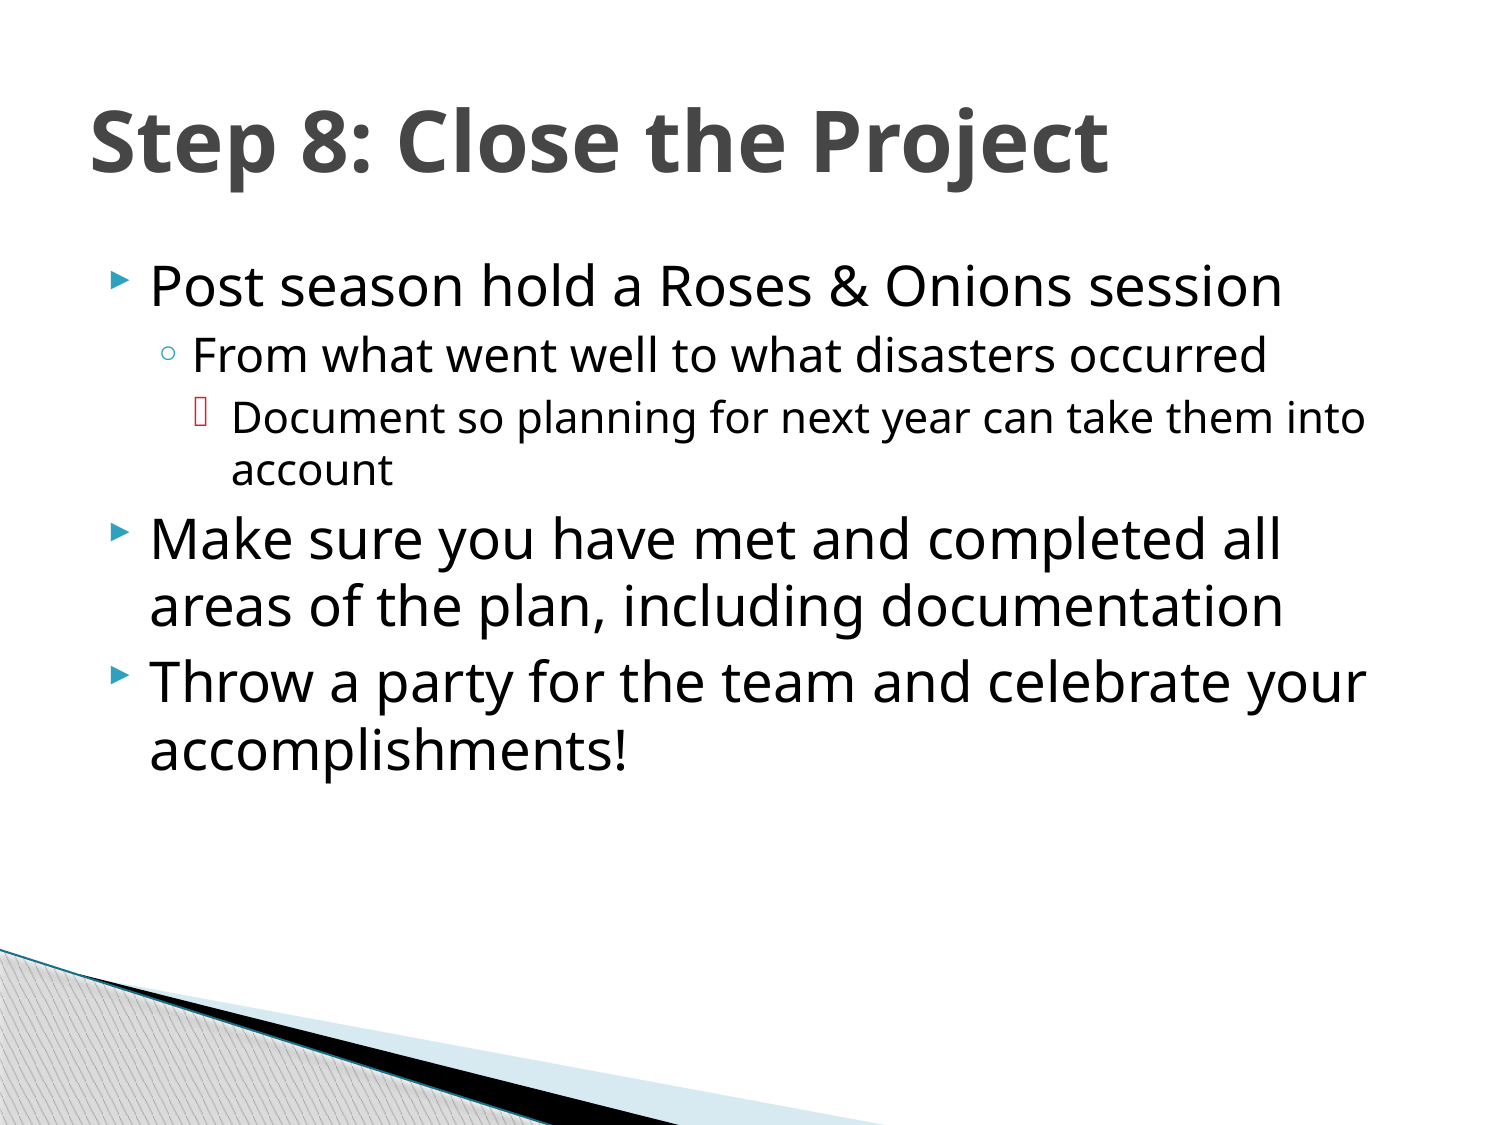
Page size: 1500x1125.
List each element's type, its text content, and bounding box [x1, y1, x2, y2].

title Step 8: Close the Project [75, 45, 1425, 233]
list Post season hold a Roses & Onions session From what went well to what disasters occurred Document so planning for next year can take them into account Make sure you have met and completed all areas of the plan, including documentation Throw a party for the team and celebrate your accomplishments! [75, 243, 1425, 986]
